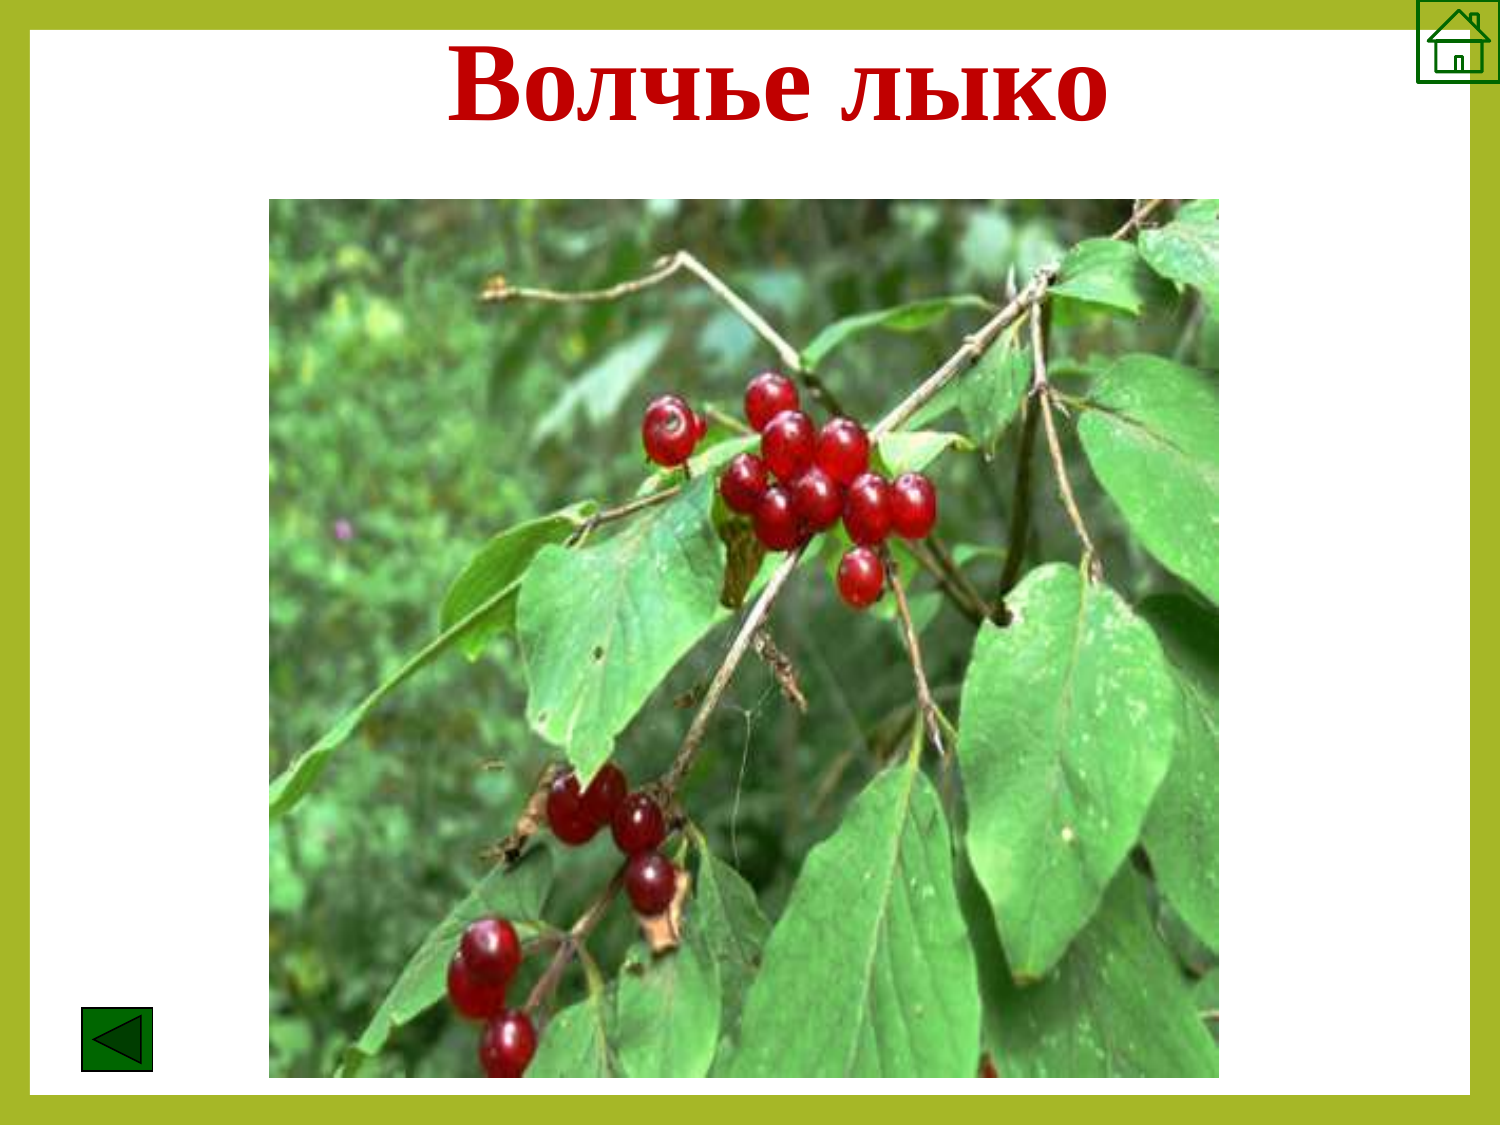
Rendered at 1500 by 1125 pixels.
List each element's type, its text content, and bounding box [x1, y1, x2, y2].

text_box Волчье лыко [386, 0, 1172, 150]
text_box [82, 1007, 153, 1072]
picture [269, 198, 1219, 1079]
text_box [1416, 0, 1500, 84]
